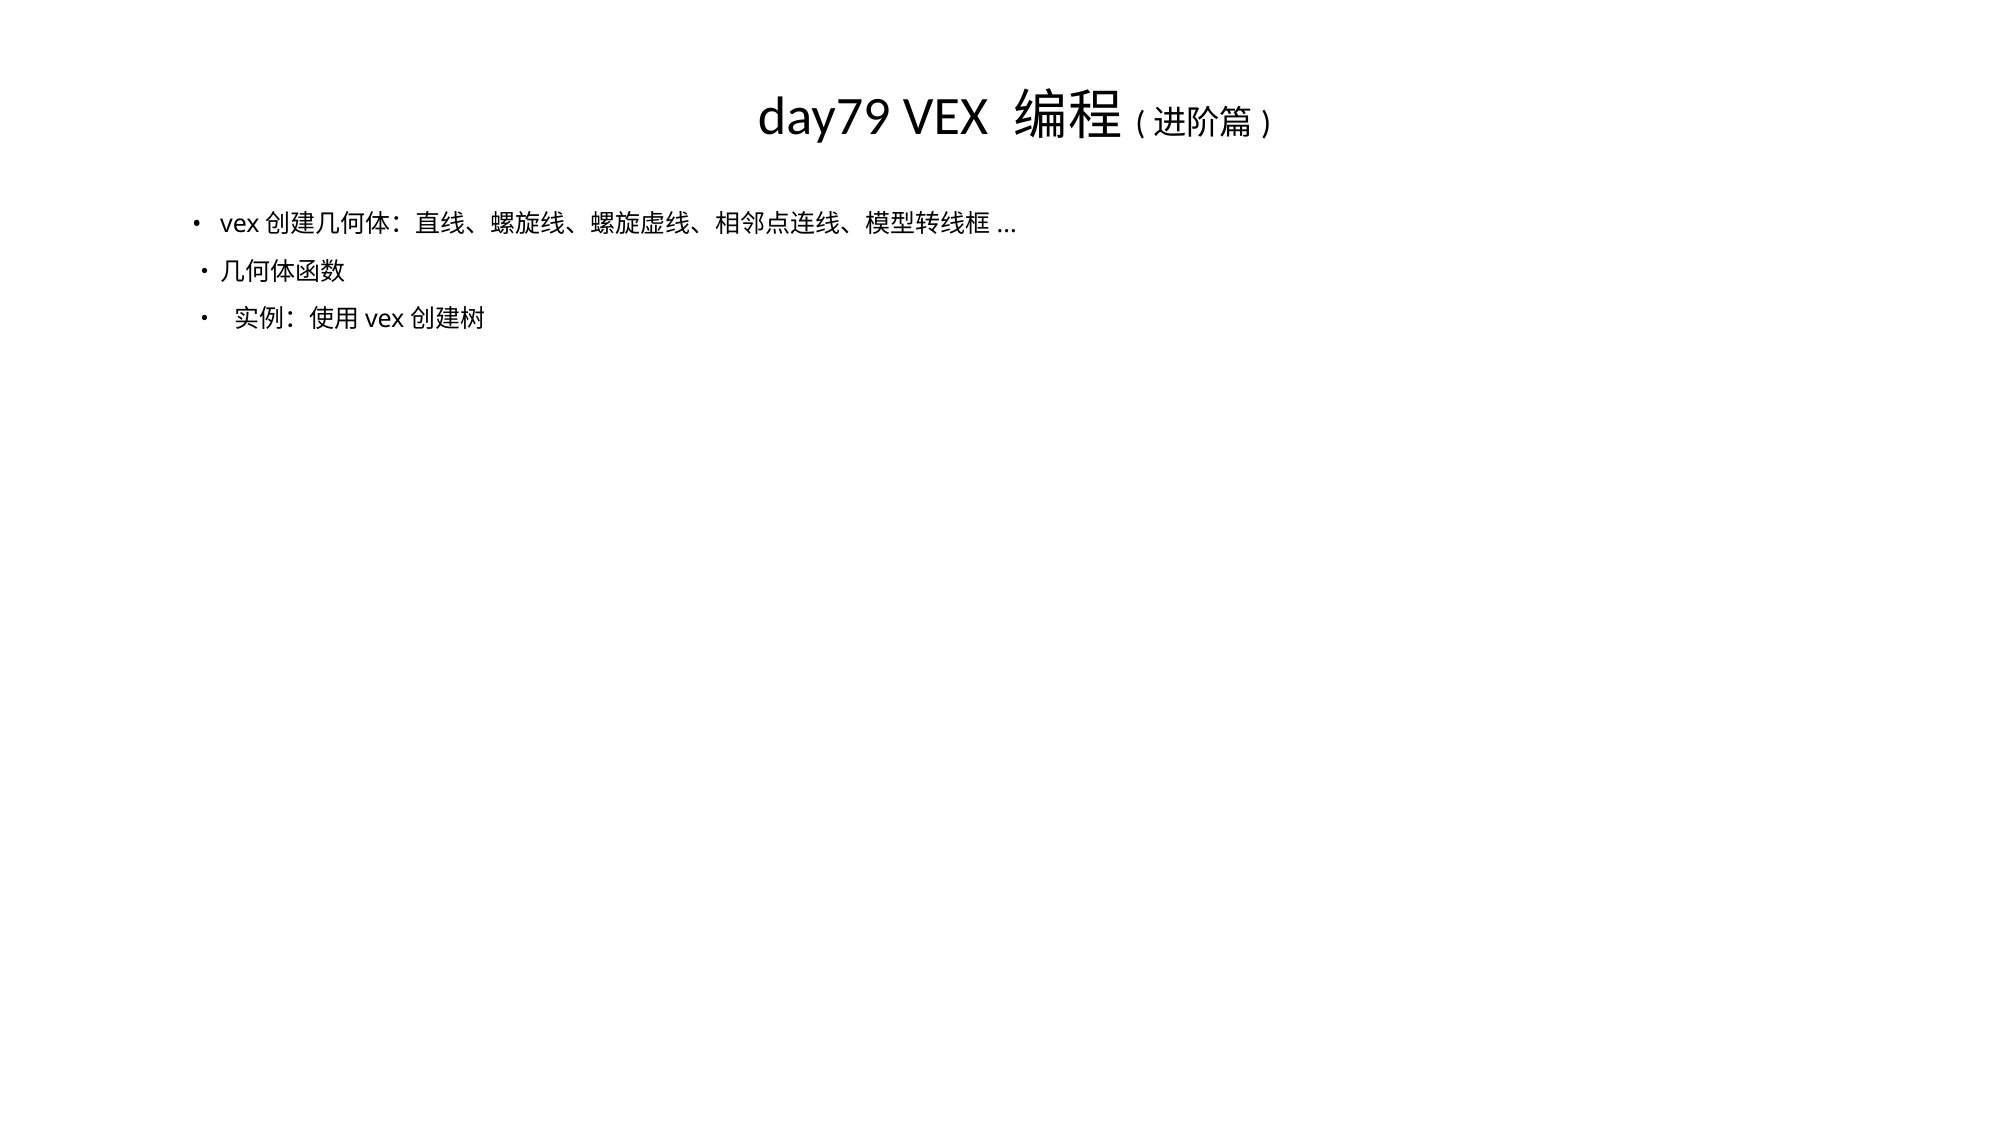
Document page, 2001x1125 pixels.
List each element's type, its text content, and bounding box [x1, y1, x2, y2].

subtitle • vex创建几何体：直线、螺旋线、螺旋虚线、相邻点连线、模型转线框... • 几何体函数 • 实例：使用vex创建树 [176, 203, 1815, 903]
title day79 VEX 编程(进阶篇) [543, 41, 1486, 154]
